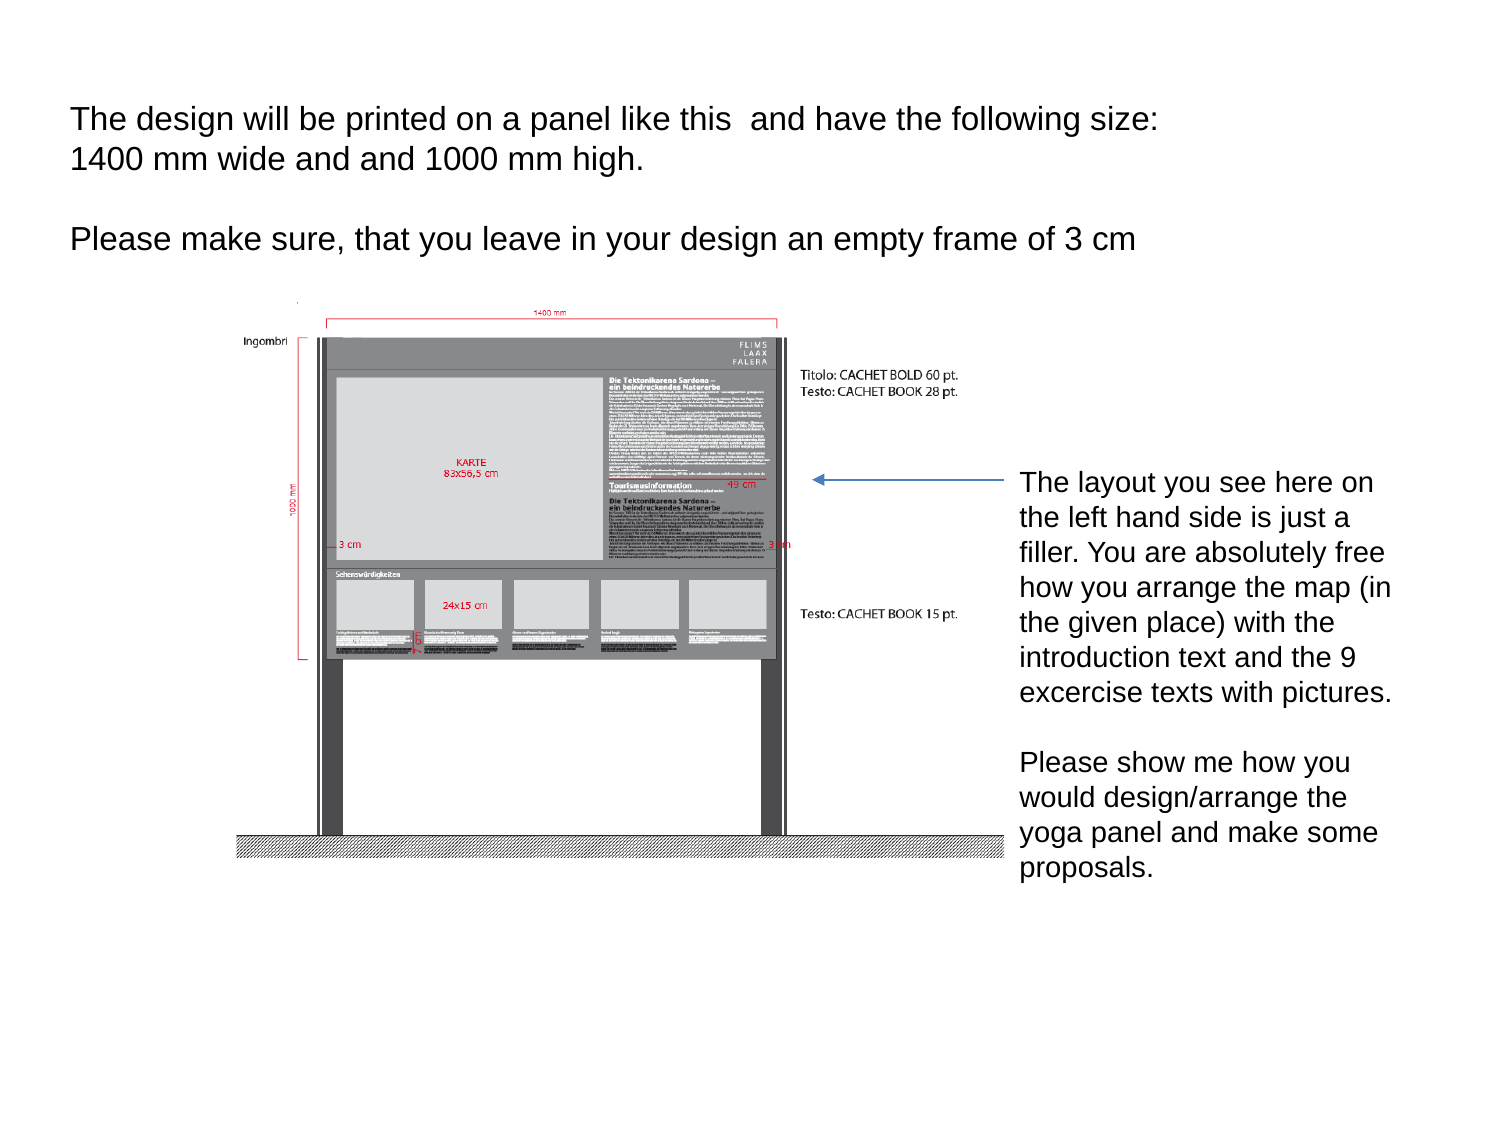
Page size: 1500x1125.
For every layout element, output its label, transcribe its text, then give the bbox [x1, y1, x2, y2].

text_box The layout you see here on the left hand side is just a filler. You are absolutely free how you arrange the map (in the given place) with the introduction text and the 9 excercise texts with pictures. Please show me how you would design/arrange the yoga panel and make some proposals. [1004, 456, 1419, 891]
text_box The design will be printed on a panel like this and have the following size: 1400 mm wide and and 1000 mm high. Please make sure, that you leave in your design an empty frame of 3 cm [55, 89, 1186, 265]
picture [236, 302, 1005, 859]
